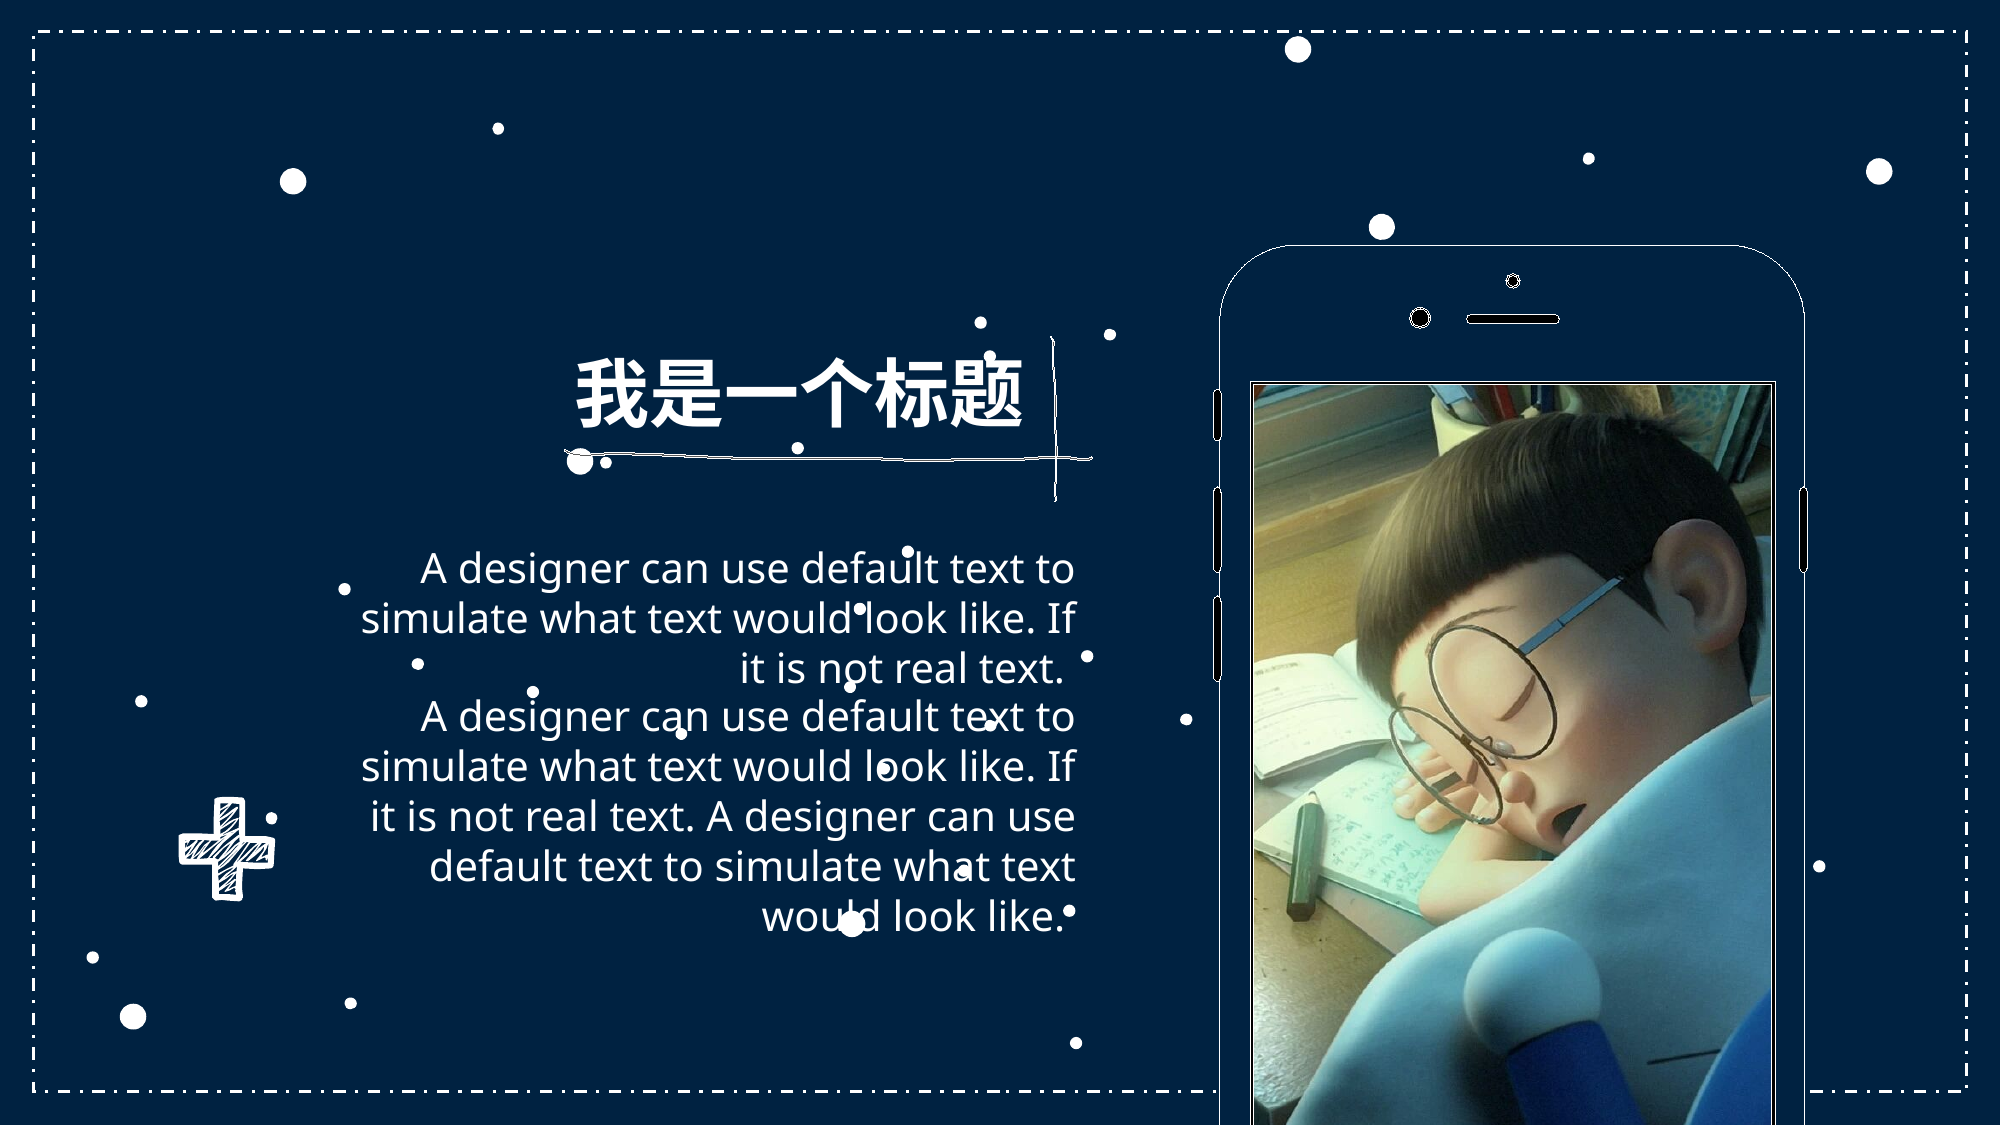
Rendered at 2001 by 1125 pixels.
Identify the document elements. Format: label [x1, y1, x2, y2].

text_box [1808, 30, 1968, 1093]
text_box [32, 30, 1213, 1093]
text_box [1213, 245, 1808, 1125]
picture [86, 24, 1914, 1075]
